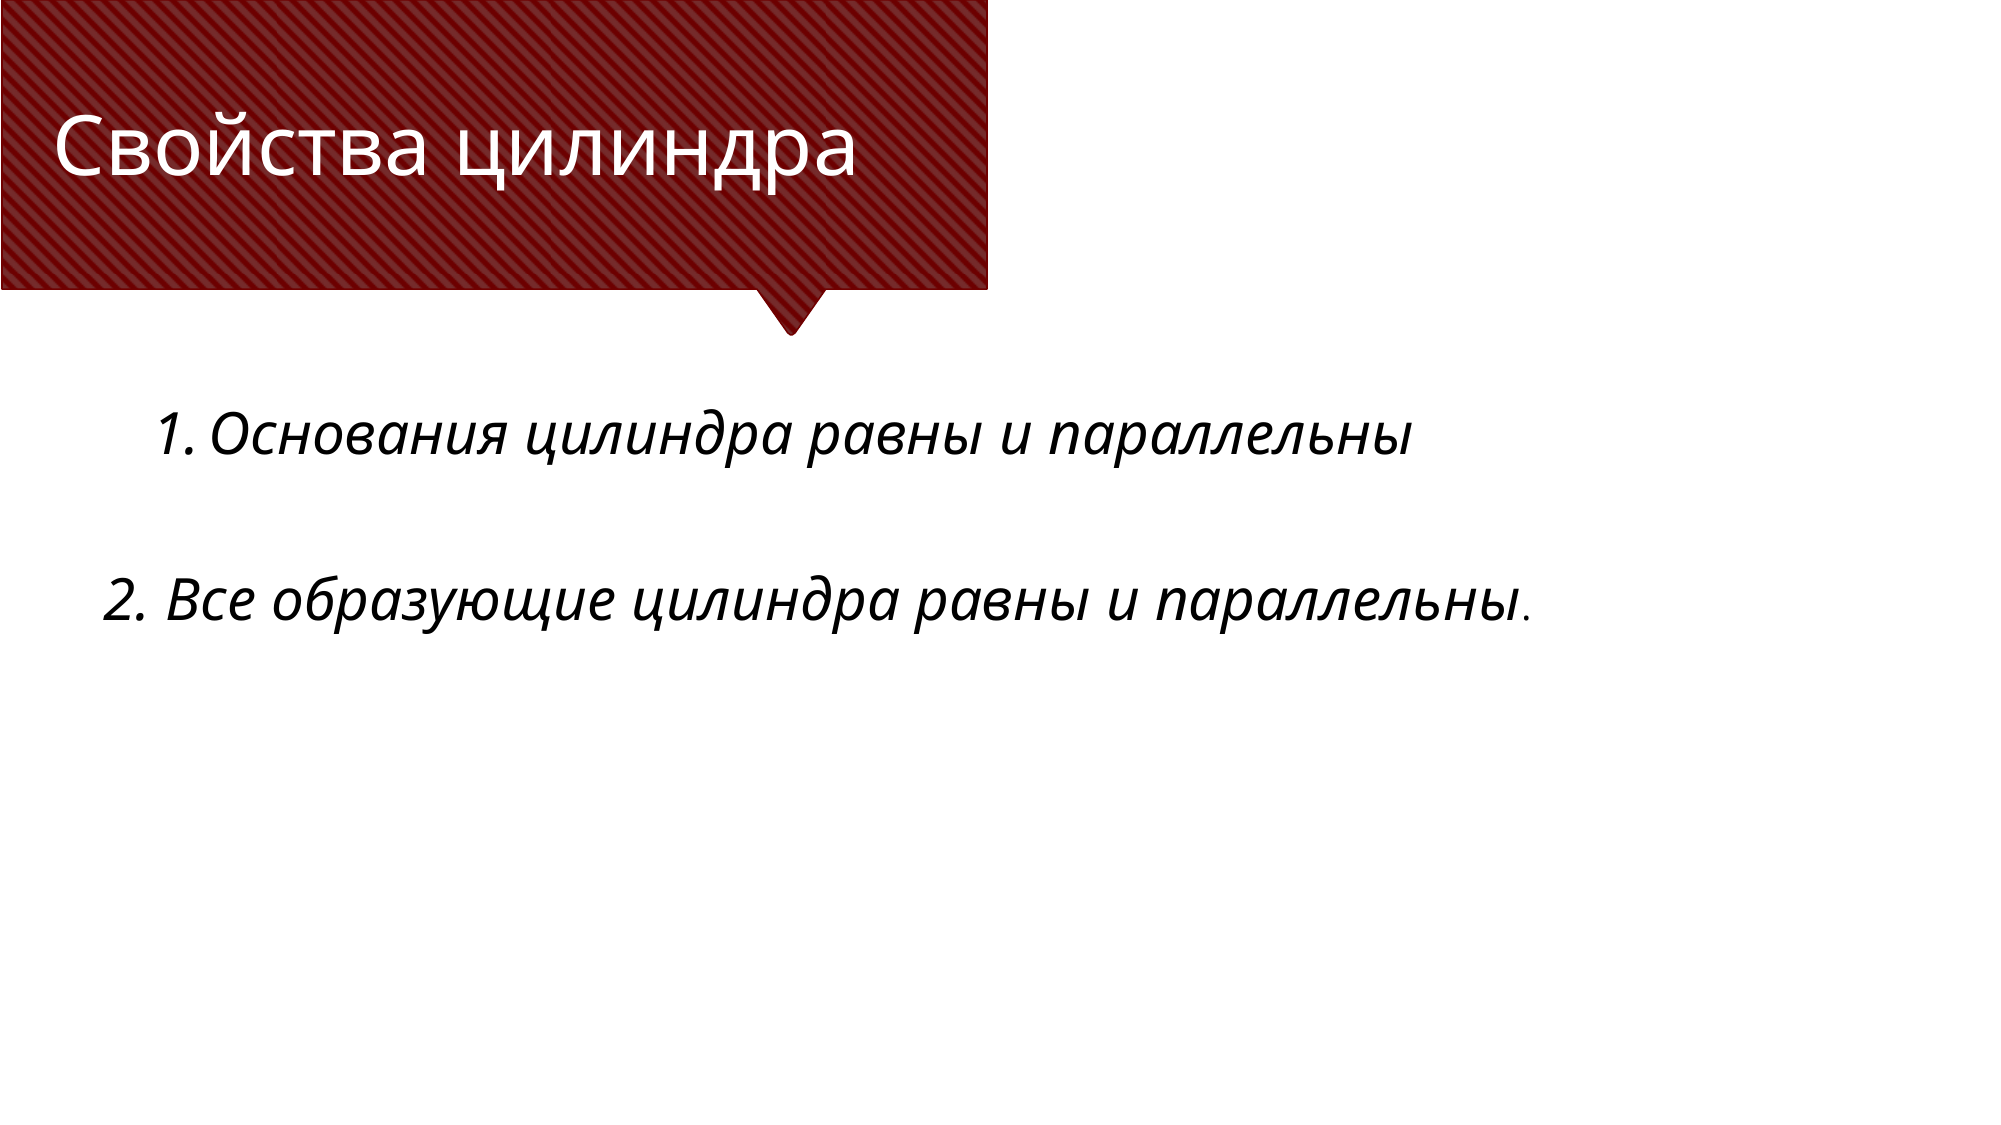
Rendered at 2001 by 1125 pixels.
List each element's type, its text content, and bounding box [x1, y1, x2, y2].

text_box Основания цилиндра равны и параллельны [137, 388, 1430, 474]
title Свойства цилиндра [37, 29, 949, 255]
text_box 2. Все образующие цилиндра равны и параллельны. [88, 555, 1817, 640]
